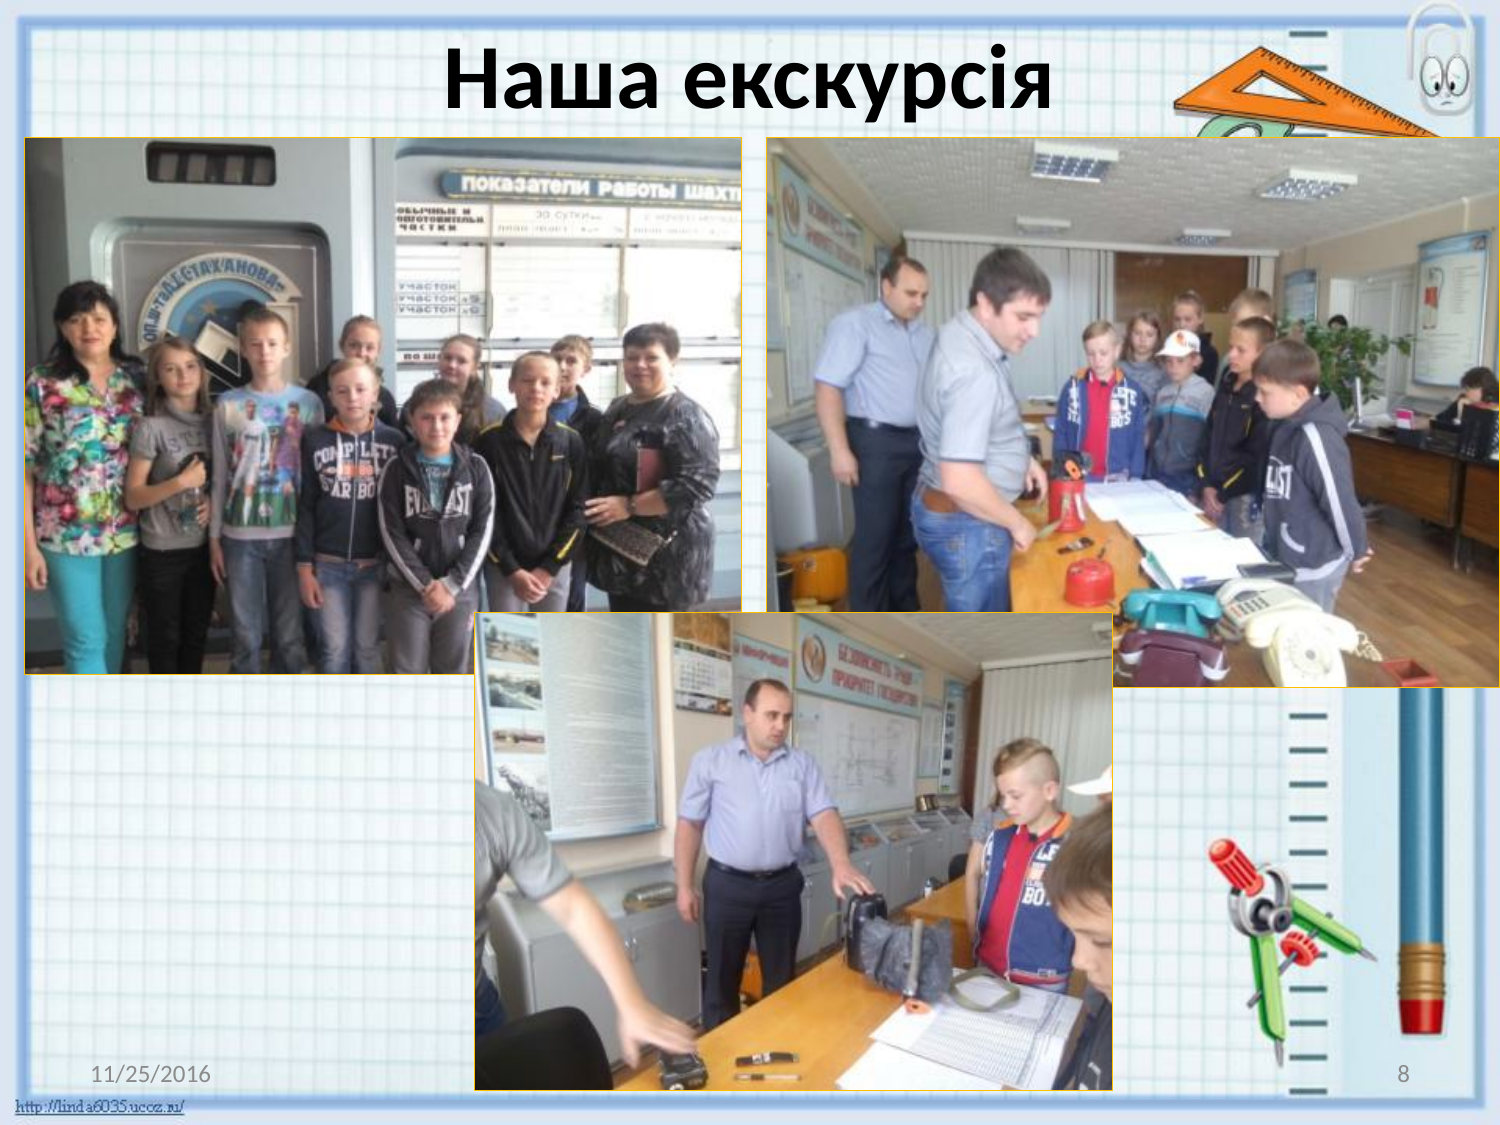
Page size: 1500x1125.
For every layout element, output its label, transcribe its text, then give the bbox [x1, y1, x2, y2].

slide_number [75, 1042, 425, 1103]
slide_number 8 [1074, 1042, 1425, 1103]
picture [0, 0, 1500, 1125]
title Наша екскурсія [75, 0, 1425, 144]
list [24, 137, 742, 676]
